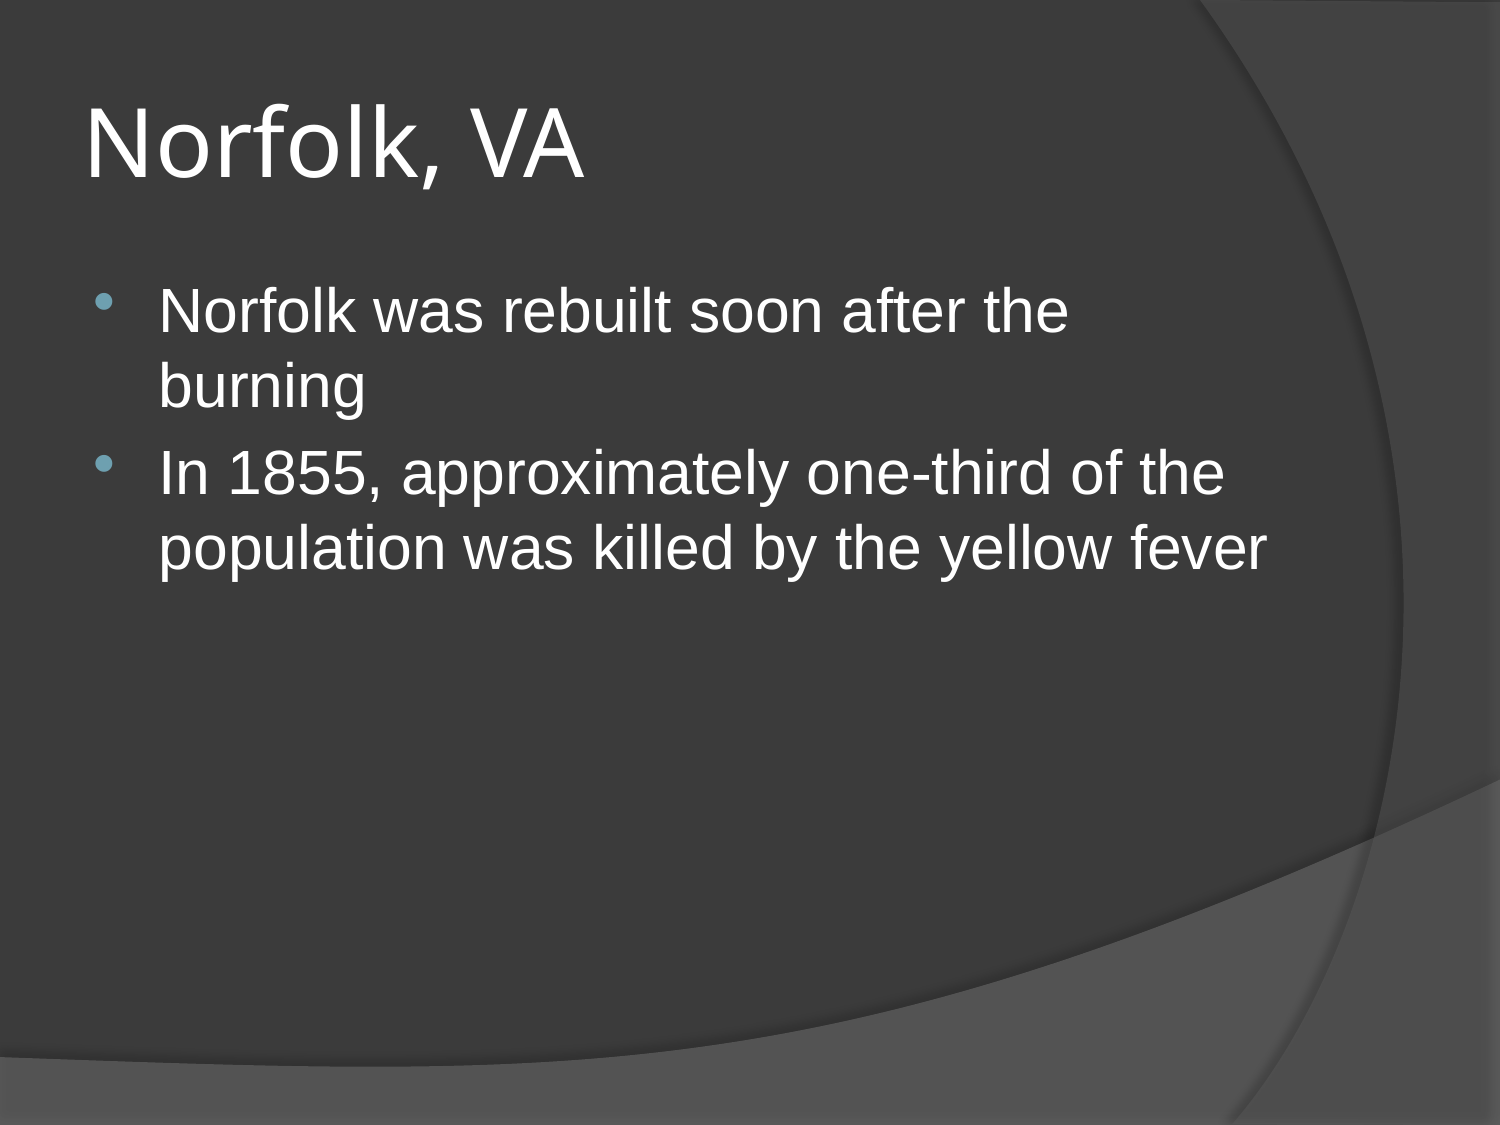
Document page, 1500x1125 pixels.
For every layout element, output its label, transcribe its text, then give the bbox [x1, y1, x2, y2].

list Norfolk was rebuilt soon after the burning In 1855, approximately one-third of the population was killed by the yellow fever [75, 262, 1300, 1005]
title Norfolk, VA [75, 45, 1300, 233]
